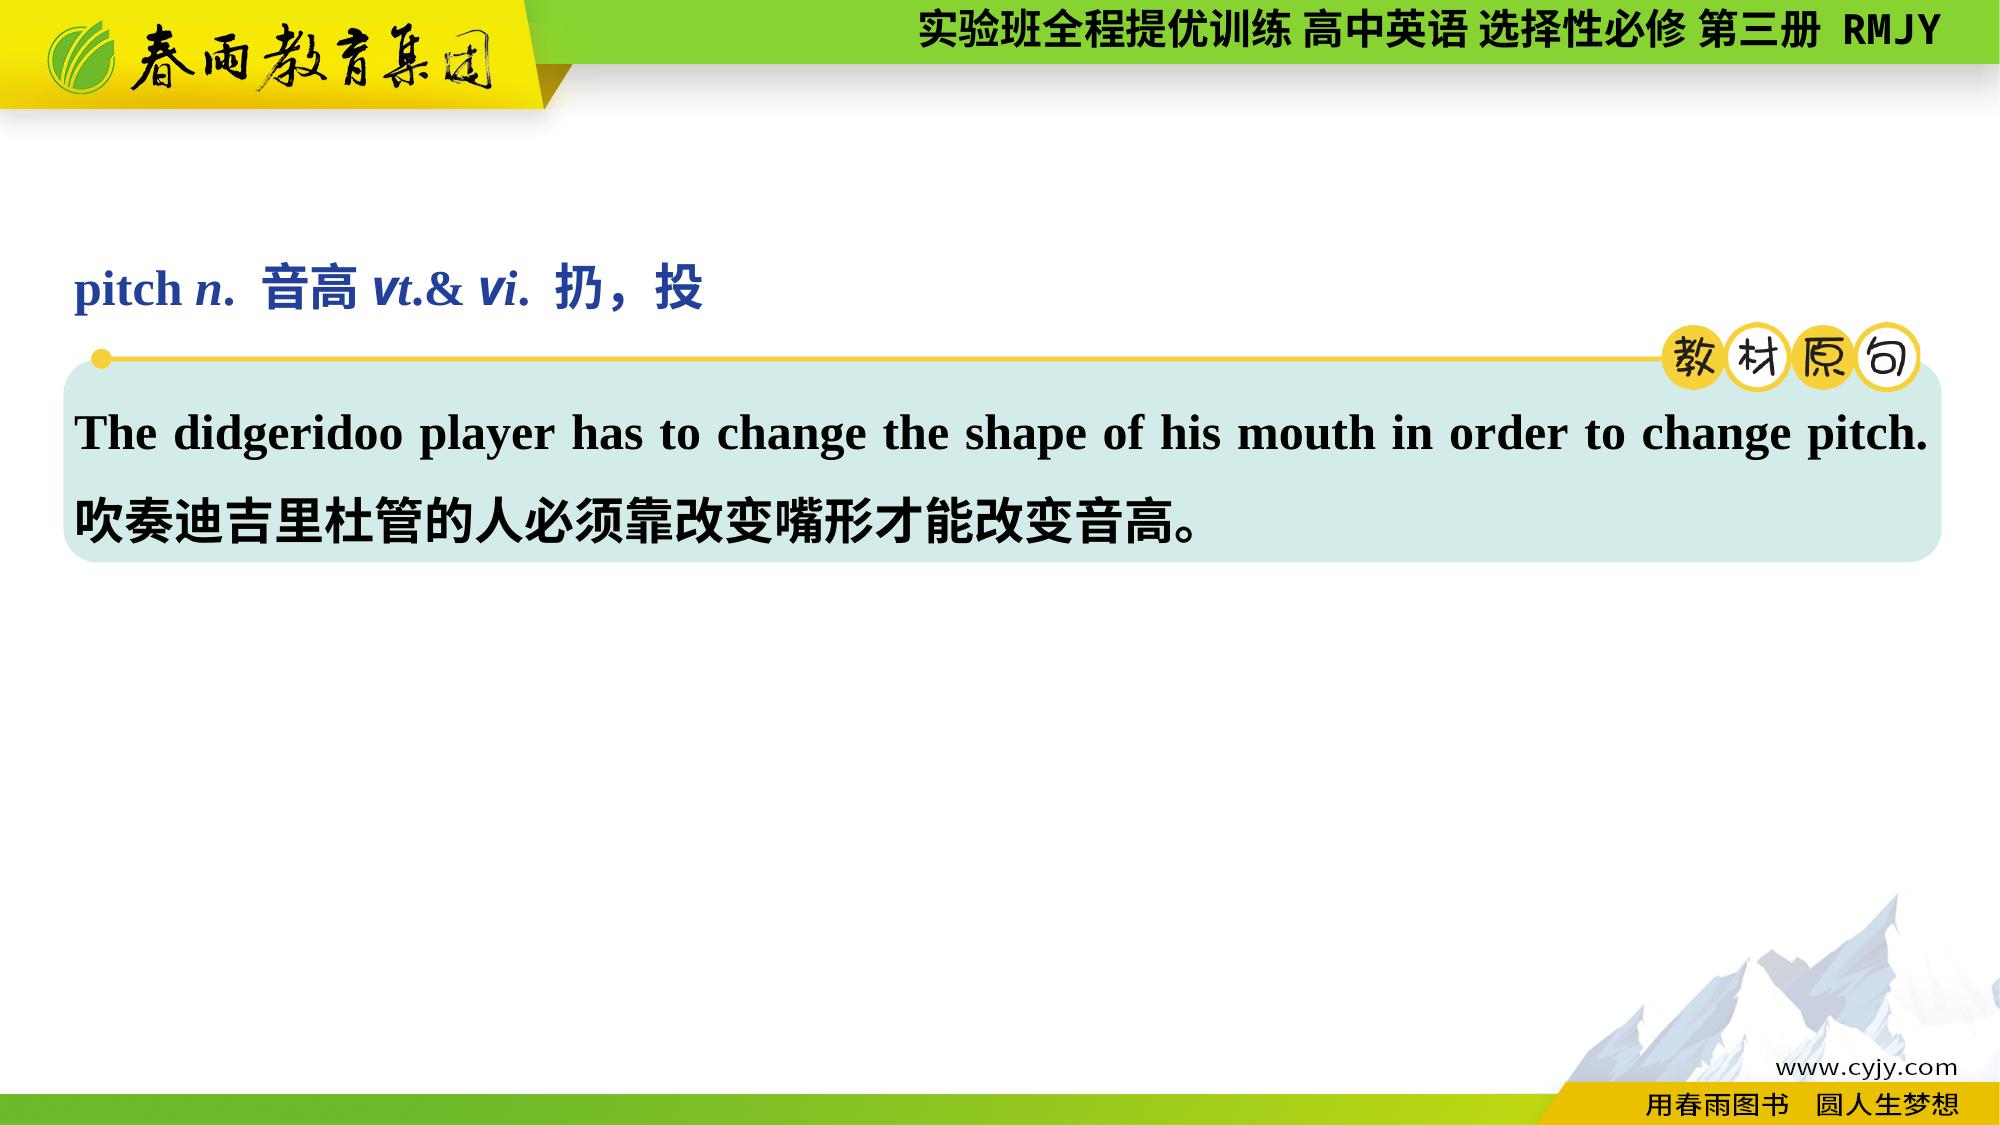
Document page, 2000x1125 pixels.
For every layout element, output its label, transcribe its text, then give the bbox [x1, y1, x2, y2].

list pitch n. 音高vt.& vi. 扔，投 [59, 218, 1944, 315]
picture [0, 0, 2000, 1125]
text_box The didgeridoo player has to change the shape of his mouth in order to change pitch. 吹奏迪吉里杜管的人必须靠改变嘴形才能改变音高。 [59, 361, 1944, 557]
text_box [78, 557, 1927, 563]
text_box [90, 322, 1921, 421]
